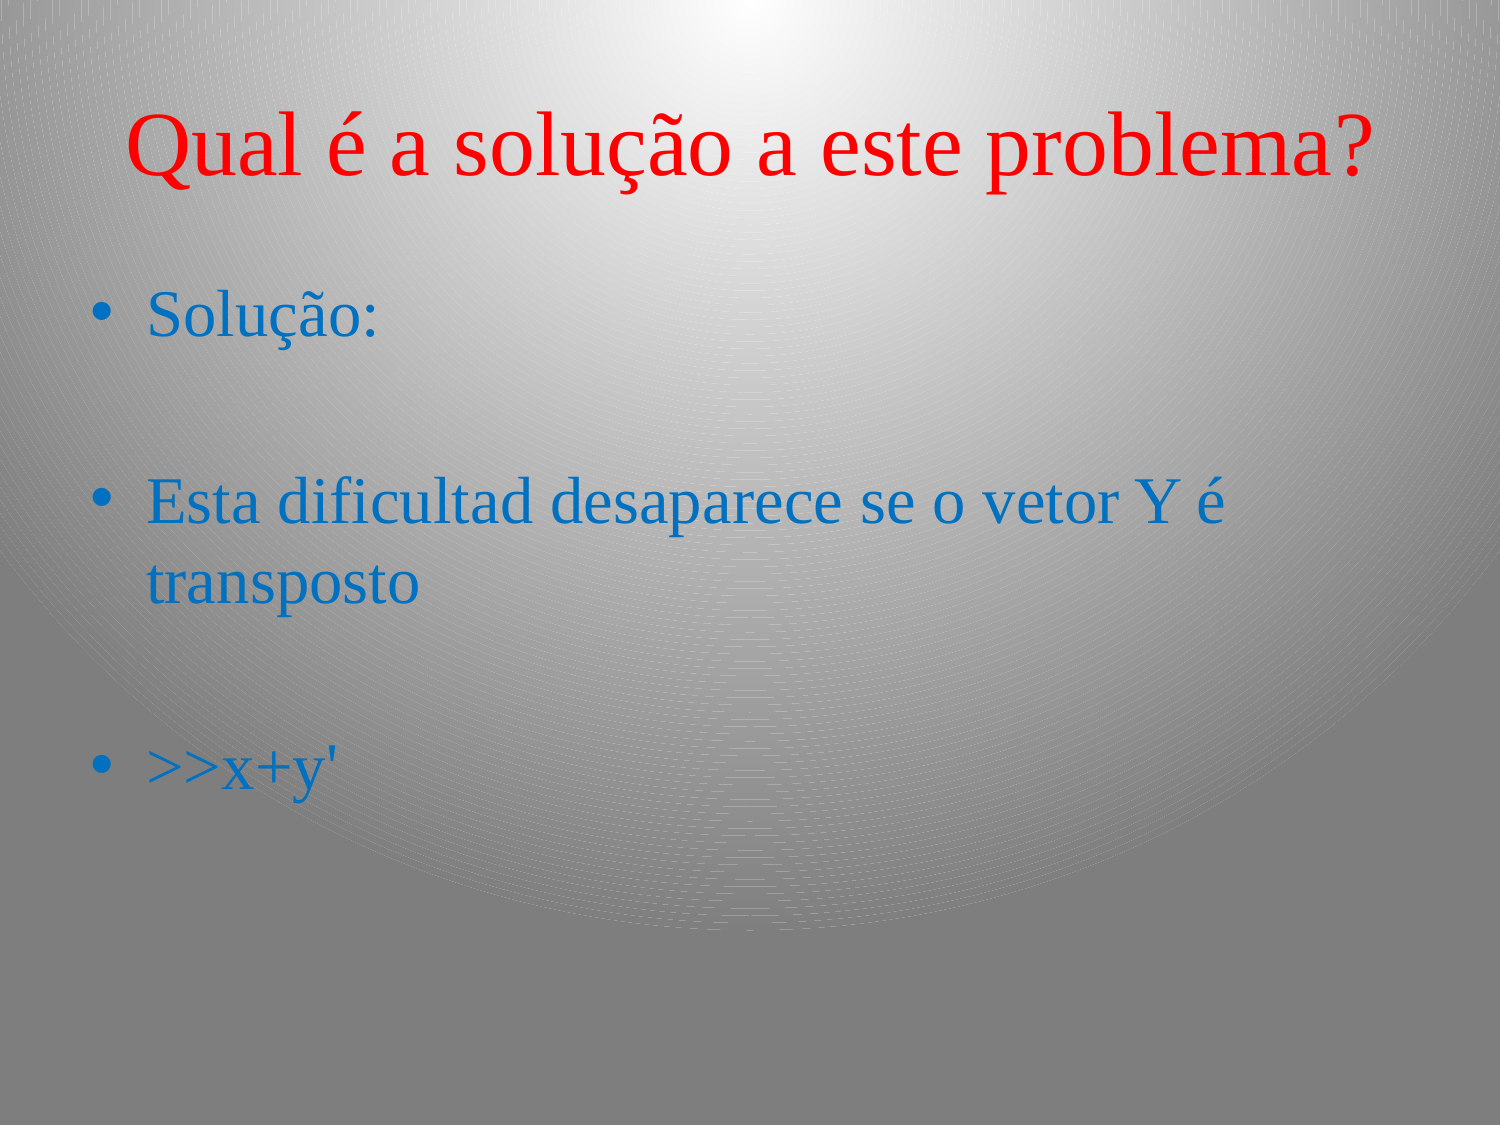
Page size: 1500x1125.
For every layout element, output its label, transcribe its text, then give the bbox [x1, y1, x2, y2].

title Qual é a solução a este problema? [75, 45, 1425, 233]
list Solução: Esta dificultad desaparece se o vetor Y é transposto >>x+y' [75, 262, 1425, 1005]
